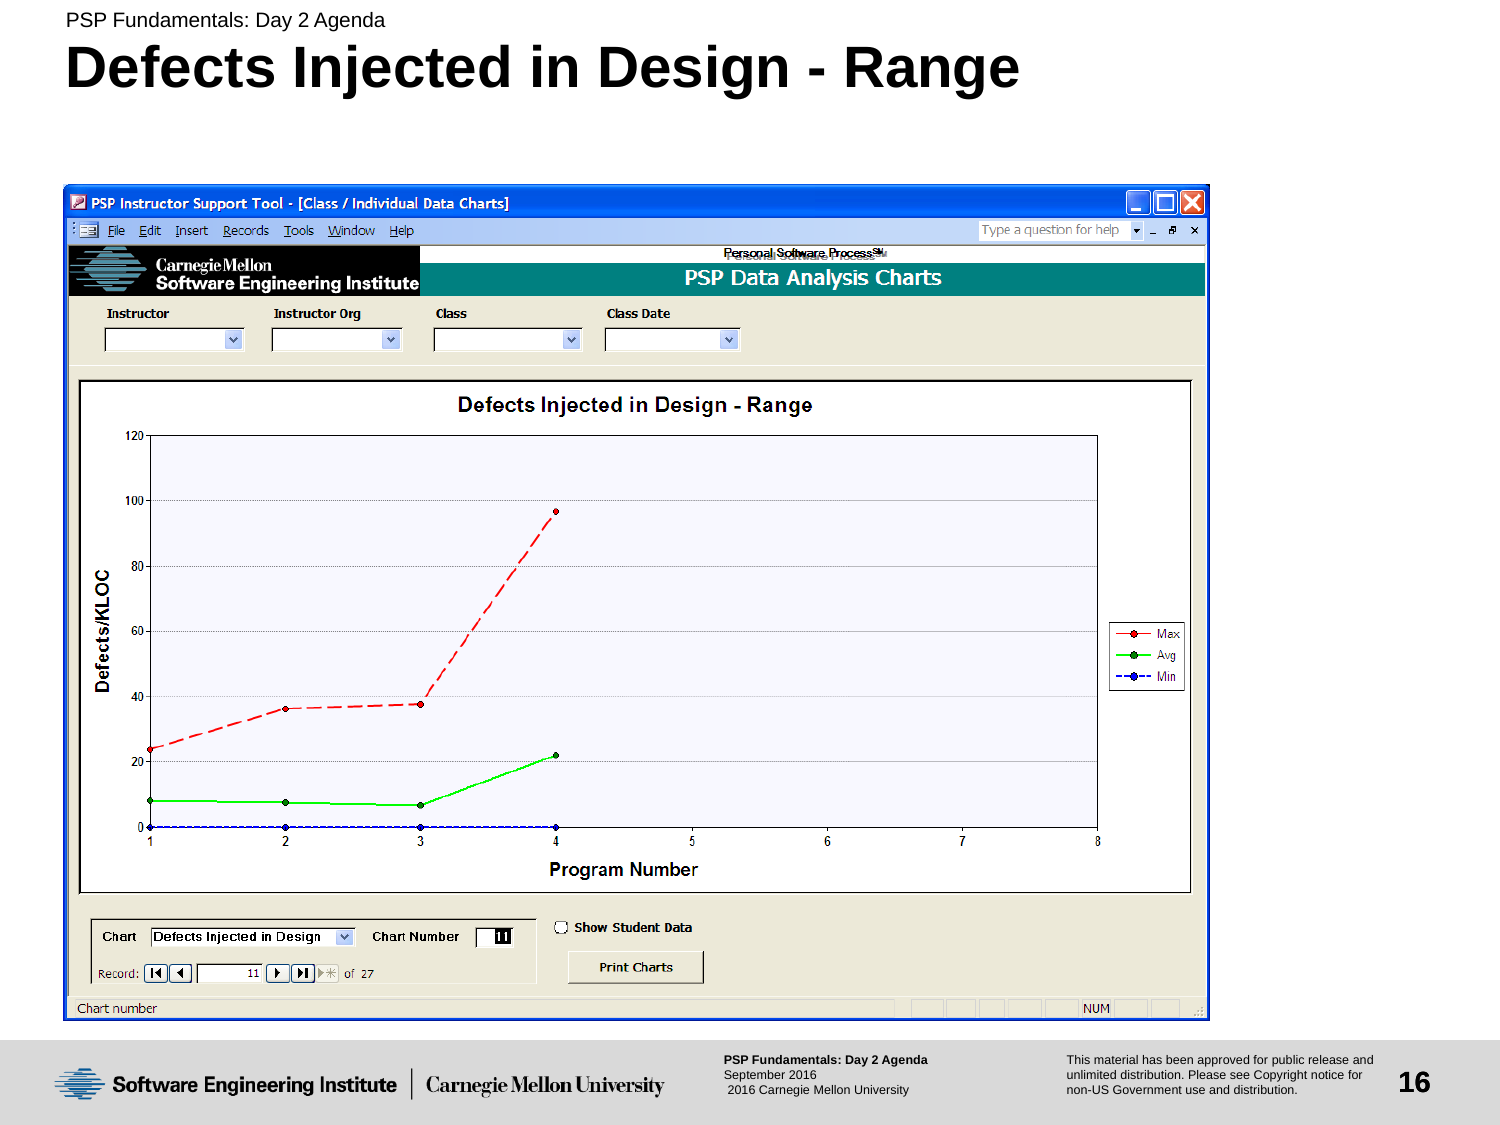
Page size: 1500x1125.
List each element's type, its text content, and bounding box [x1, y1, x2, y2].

picture [46, 1061, 673, 1104]
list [63, 184, 1210, 1021]
title Defects Injected in Design - Range [65, 37, 1430, 148]
